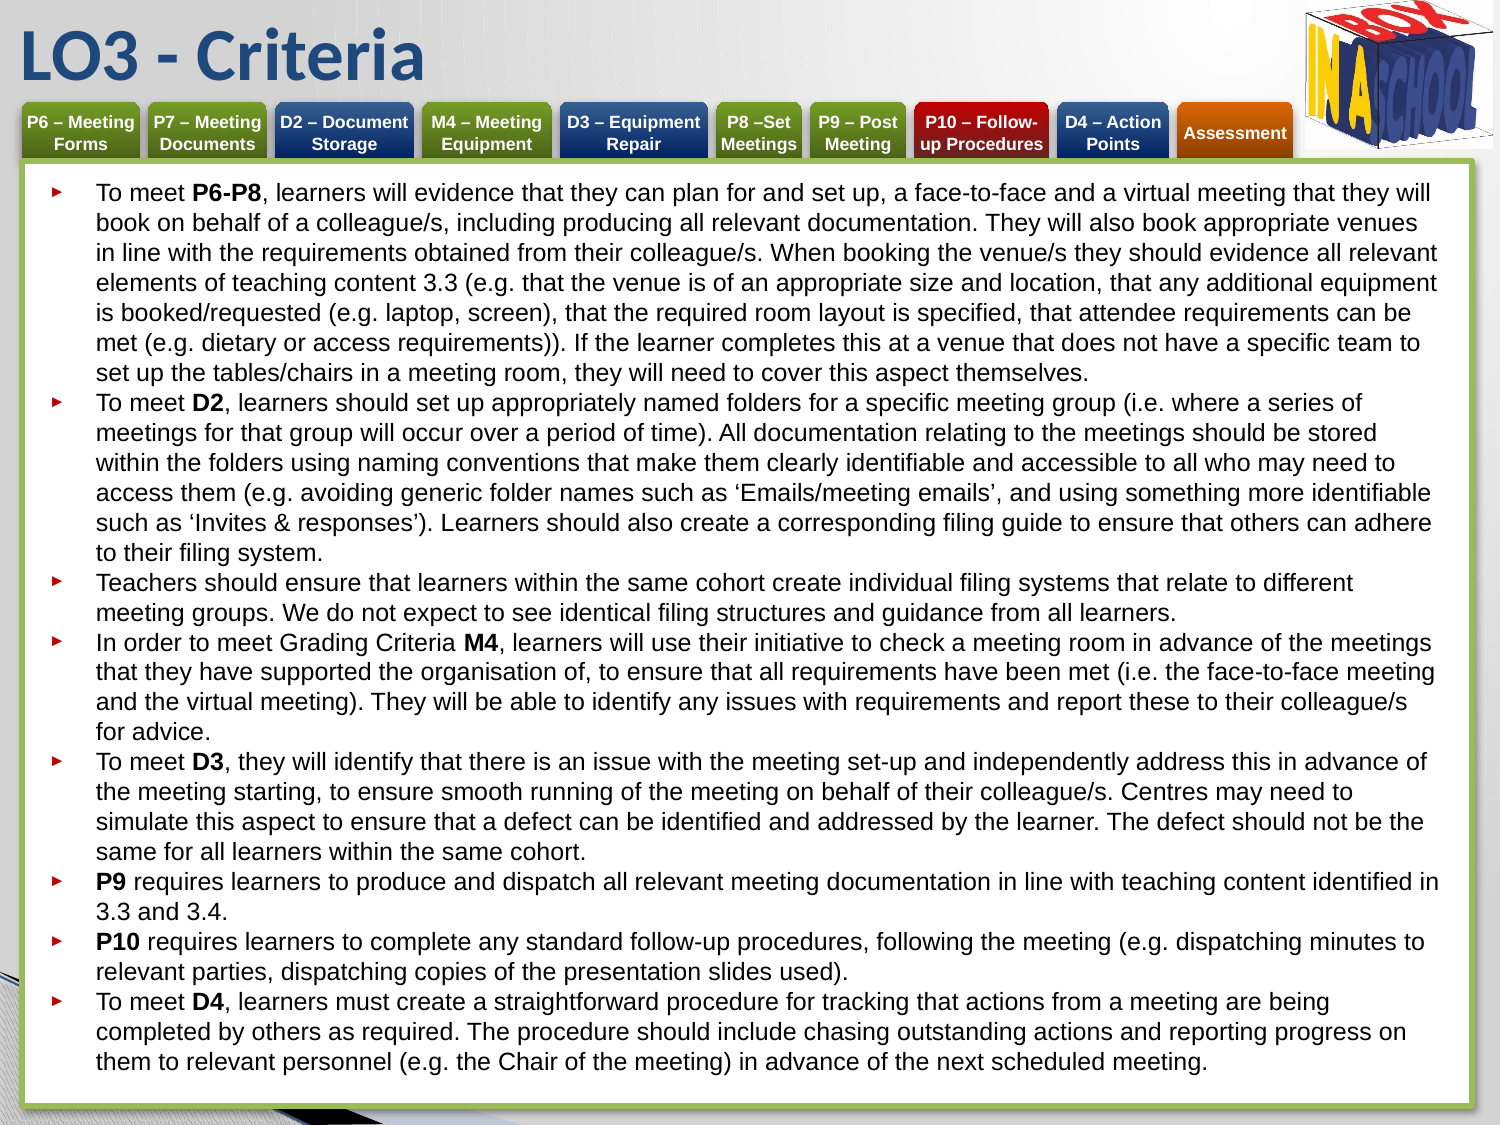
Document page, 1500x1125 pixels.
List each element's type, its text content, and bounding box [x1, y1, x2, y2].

text_box To meet P6-P8, learners will evidence that they can plan for and set up, a face-to-face and a virtual meeting that they will book on behalf of a colleague/s, including producing all relevant documentation. They will also book appropriate venues in line with the requirements obtained from their colleague/s. When booking the venue/s they should evidence all relevant elements of teaching content 3.3 (e.g. that the venue is of an appropriate size and location, that any additional equipment is booked/requested (e.g. laptop, screen), that the required room layout is specified, that attendee requirements can be met (e.g. dietary or access requirements)). If the learner completes this at a venue that does not have a specific team to set up the tables/chairs in a meeting room, they will need to cover this aspect themselves. To meet D2, learners should set up appropriately named folders for a specific meeting group (i.e. where a series of meetings for that group will occur over a period of time). All documentation relating to the meetings should be stored within the folders using naming conventions that make them clearly identifiable and accessible to all who may need to access them (e.g. avoiding generic folder names such as ‘Emails/meeting emails’, and using something more identifiable such as ‘Invites & responses’). Learners should also create a corresponding filing guide to ensure that others can adhere to their filing system. Teachers should ensure that learners within the same cohort create individual filing systems that relate to different meeting groups. We do not expect to see identical filing structures and guidance from all learners. In order to meet Grading Criteria M4, learners will use their initiative to check a meeting room in advance of the meetings that they have supported the organisation of, to ensure that all requirements have been met (i.e. the face-to-face meeting and the virtual meeting). They will be able to identify any issues with requirements and report these to their colleague/s for advice. To meet D3, they will identify that there is an issue with the meeting set-up and independently address this in advance of the meeting starting, to ensure smooth running of the meeting on behalf of their colleague/s. Centres may need to simulate this aspect to ensure that a defect can be identified and addressed by the learner. The defect should not be the same for all learners within the same cohort. P9 requires learners to produce and dispatch all relevant meeting documentation in line with teaching content identified in 3.3 and 3.4. P10 requires learners to complete any standard follow-up procedures, following the meeting (e.g. dispatching minutes to relevant parties, dispatching copies of the presentation slides used). To meet D4, learners must create a straightforward procedure for tracking that actions from a meeting are being completed by others as required. The procedure should include chasing outstanding actions and reporting progress on them to relevant personnel (e.g. the Chair of the meeting) in advance of the next scheduled meeting. [34, 169, 1459, 1083]
title LO3 - Criteria [5, 0, 1270, 102]
picture [1305, 0, 1494, 149]
picture [281, 1114, 303, 1125]
